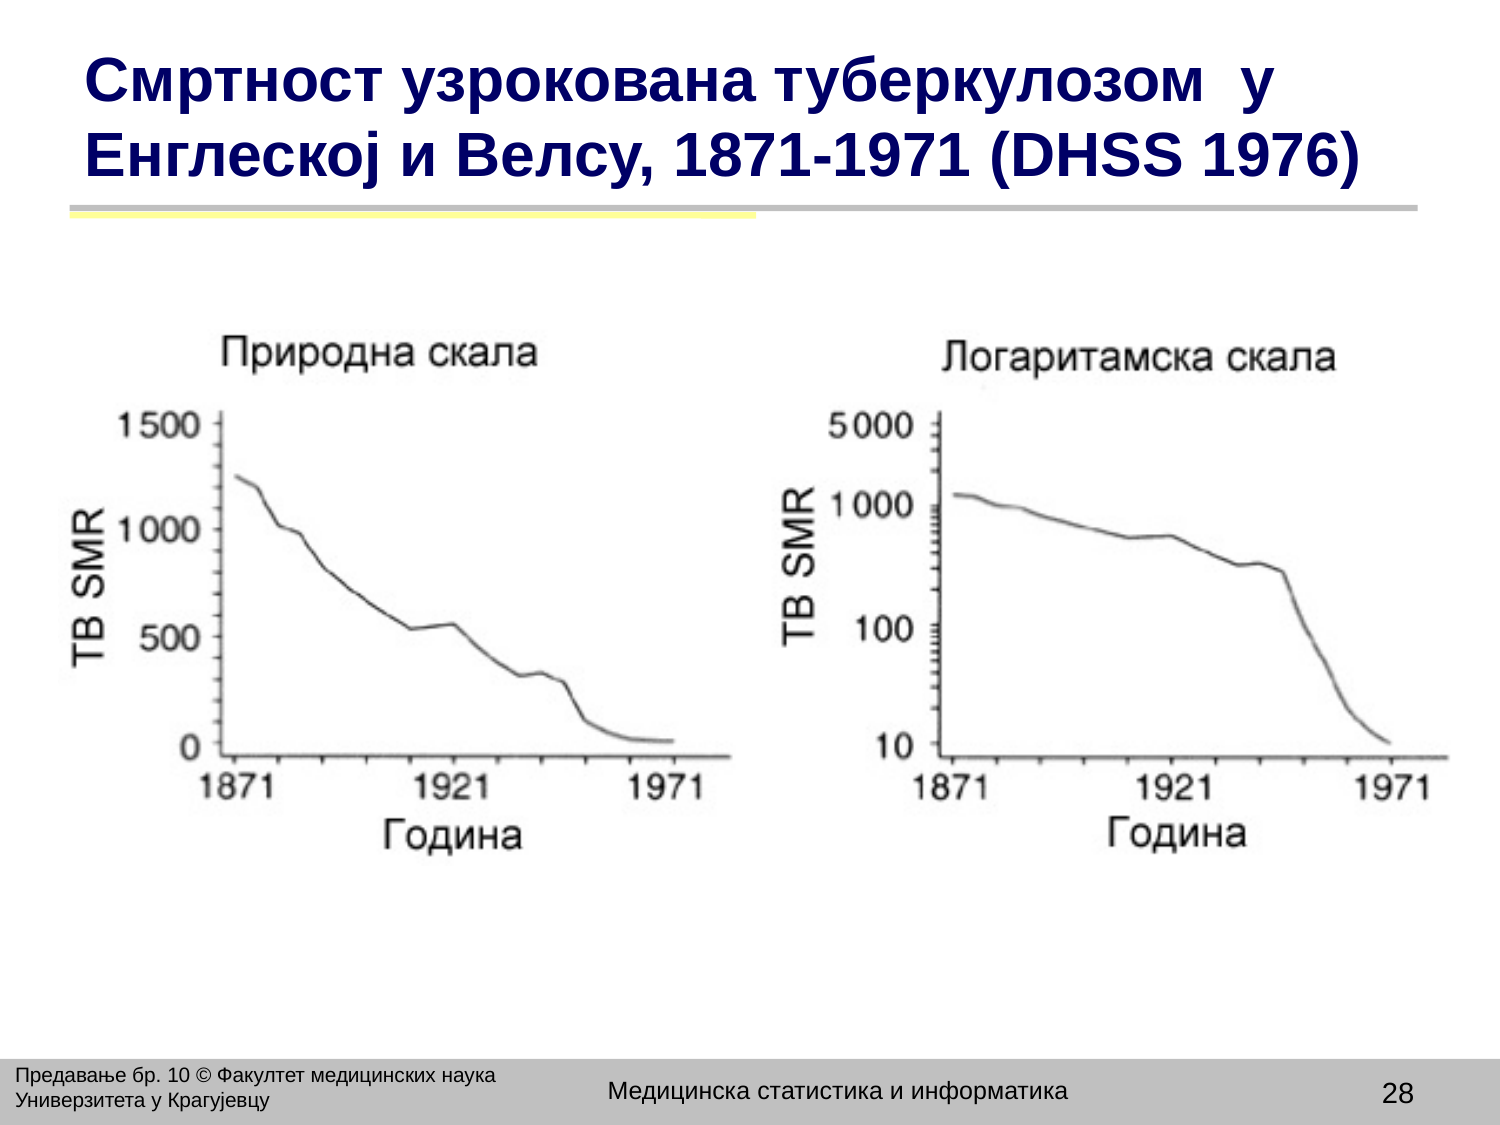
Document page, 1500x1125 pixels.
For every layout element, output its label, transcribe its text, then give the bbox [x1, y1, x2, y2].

title Смртност узрокована туберкулозом у Енглеској и Велсу, 1871-1971 (DHSS 1976) [69, 19, 1426, 208]
slide_number Предавање бр. 10 © Факултет медицинских наука Универзитета у Крагујевцу [0, 1053, 626, 1108]
footer Медицинска статистика и информатика [512, 1066, 1165, 1125]
picture [57, 328, 1462, 867]
slide_number 28 [1175, 1066, 1430, 1125]
